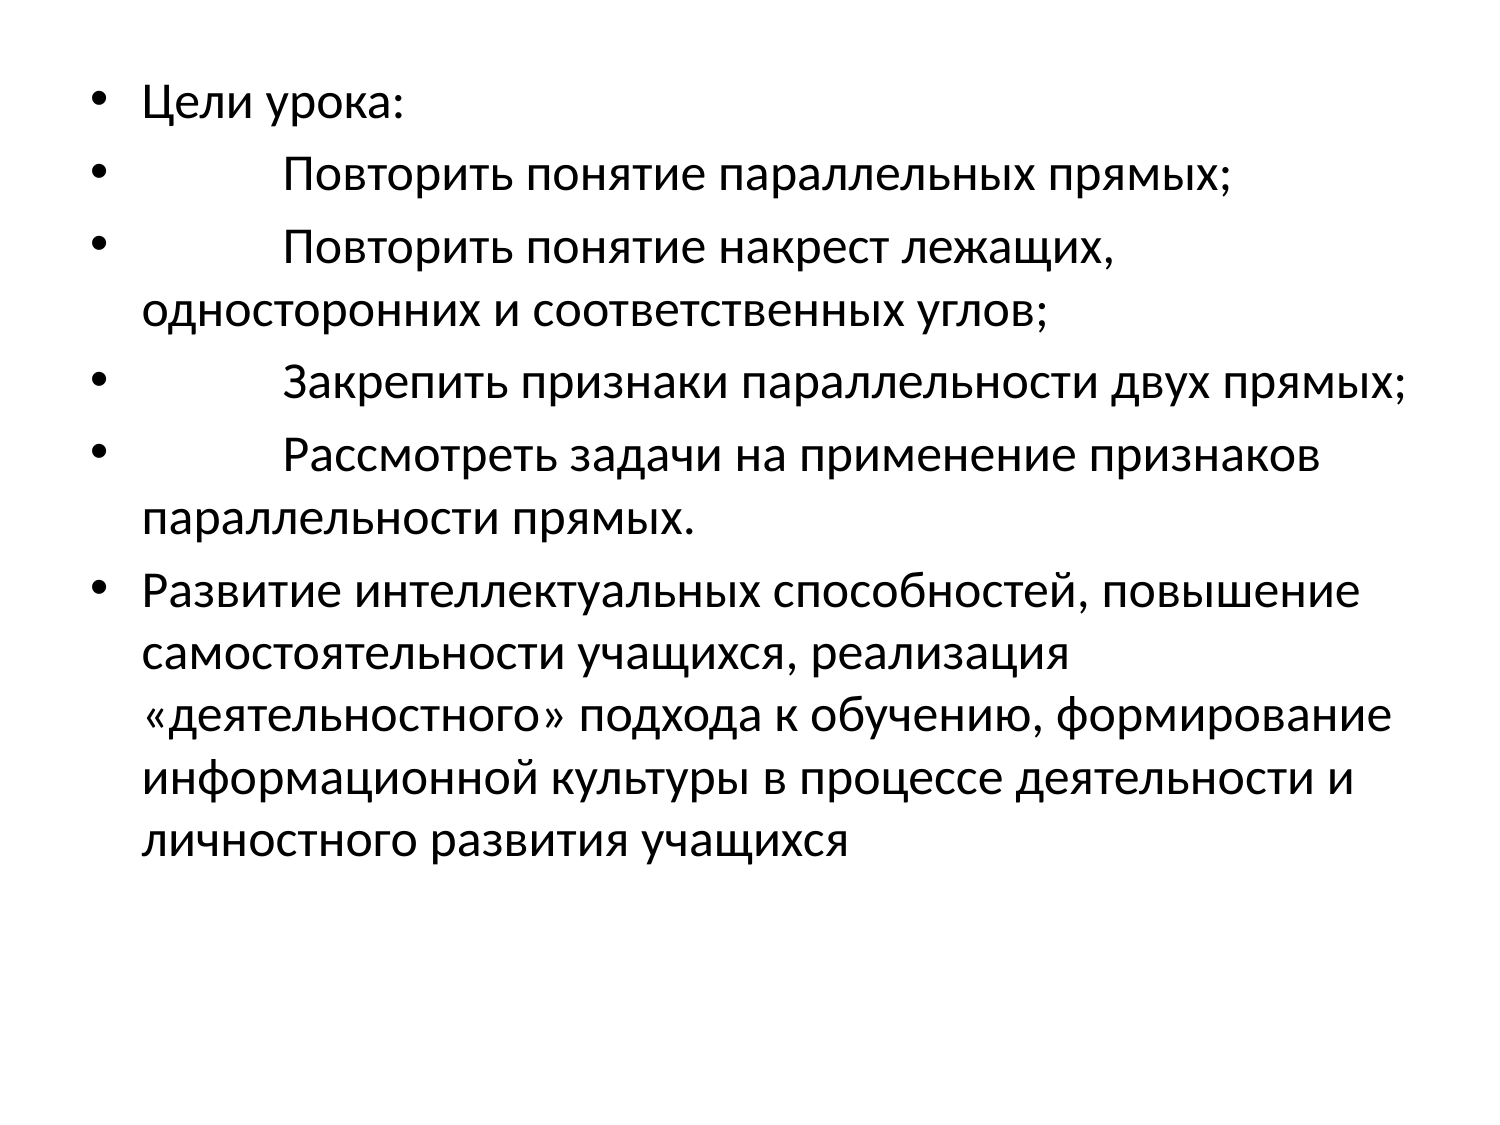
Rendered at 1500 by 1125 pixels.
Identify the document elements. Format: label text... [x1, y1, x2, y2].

list Цели урока: Повторить понятие параллельных прямых; Повторить понятие накрест лежащих, односторонних и соответственных углов; Закрепить признаки параллельности двух прямых; Рассмотреть задачи на применение признаков параллельности прямых. Развитие интеллектуальных способностей, повышение самостоятельности учащихся, реализация «деятельностного» подхода к обучению, формирование информационной культуры в процессе деятельности и личностного развития учащихся [75, 58, 1425, 1005]
